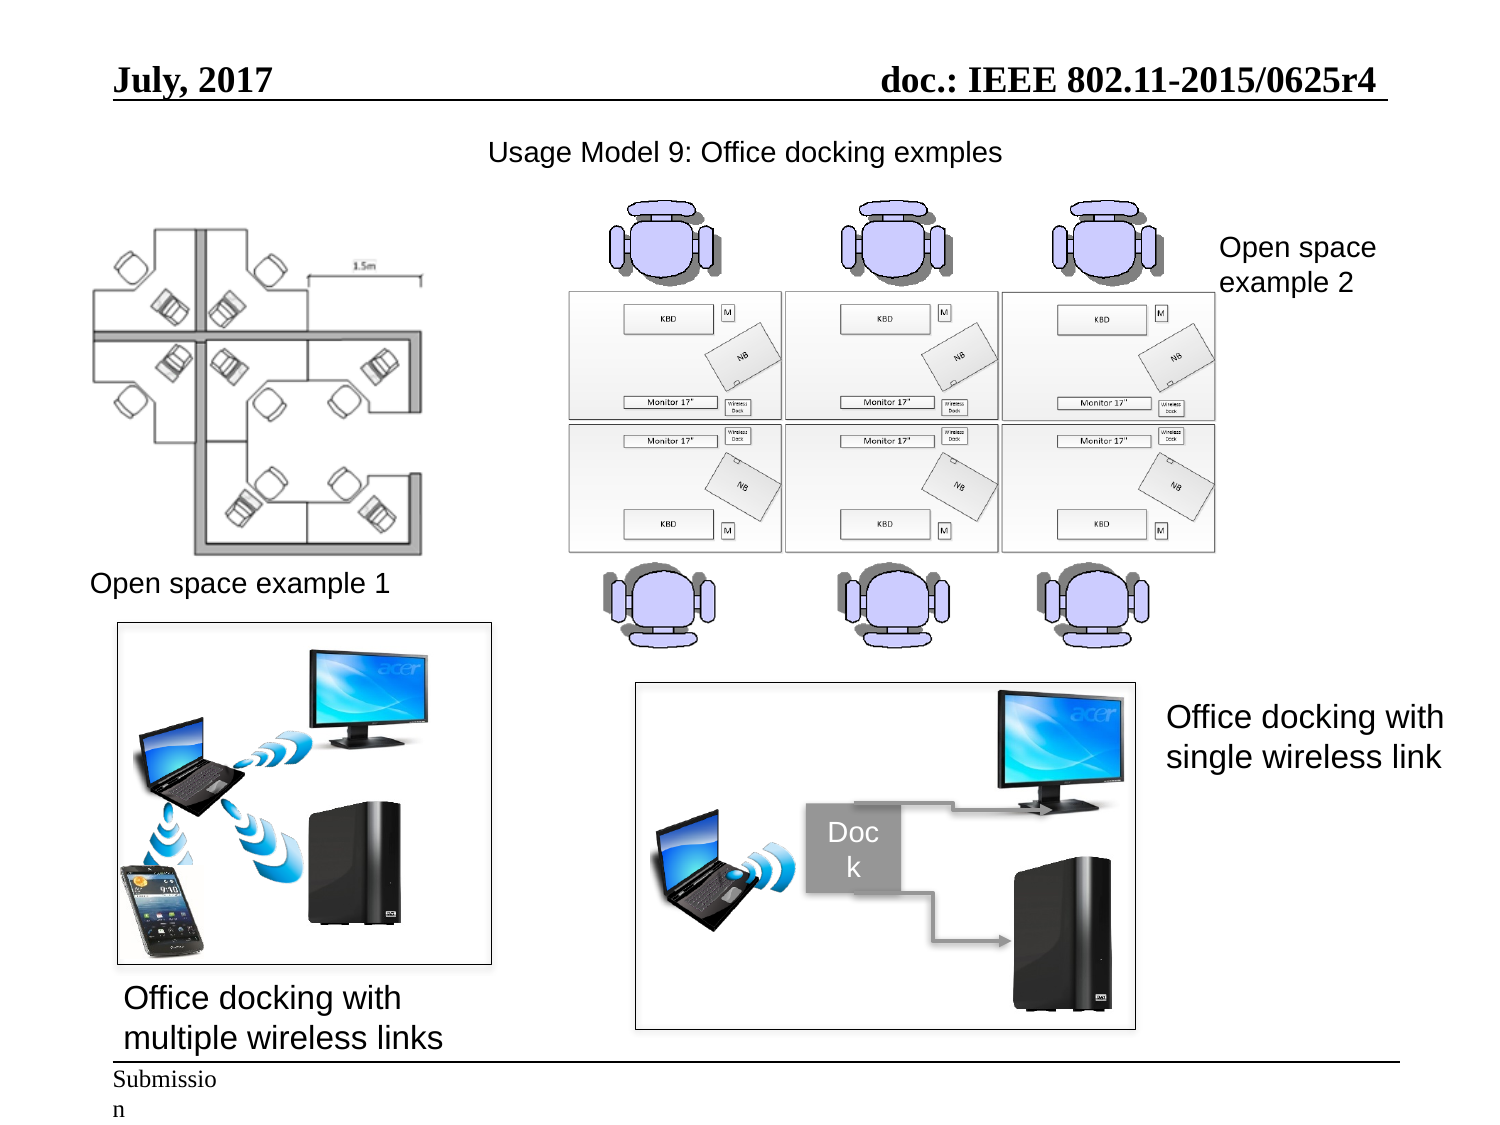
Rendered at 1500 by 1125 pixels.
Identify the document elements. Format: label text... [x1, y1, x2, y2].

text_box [116, 622, 493, 966]
title Usage Model 9: Office docking exmples [112, 112, 1388, 190]
text_box Office docking with single wireless link [1159, 688, 1462, 783]
picture [567, 193, 1218, 655]
text_box Open space example 2 [1221, 221, 1430, 306]
picture [87, 221, 438, 564]
text_box Office docking with multiple wireless links [108, 969, 538, 1064]
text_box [635, 671, 1156, 1030]
text_box Open space example 1 [74, 556, 438, 607]
